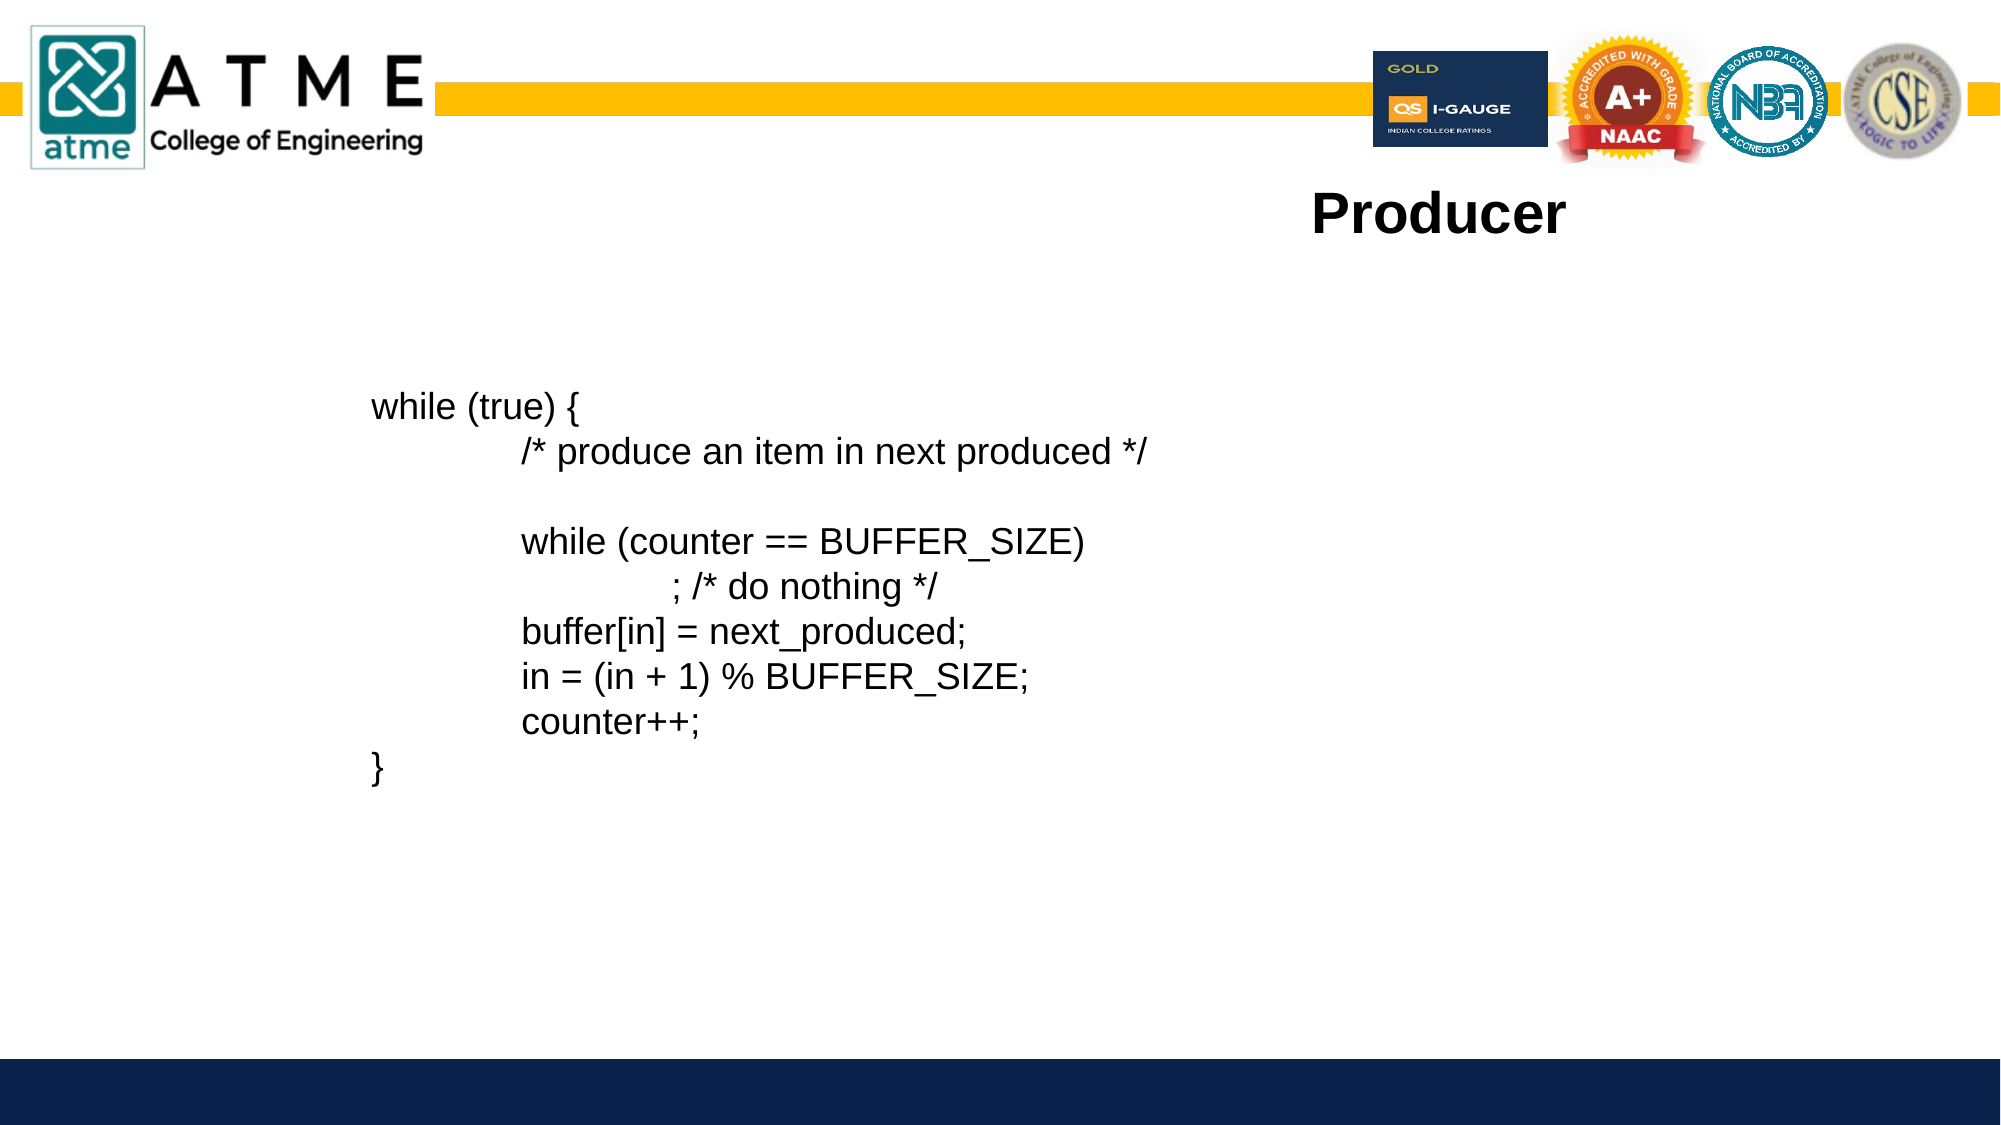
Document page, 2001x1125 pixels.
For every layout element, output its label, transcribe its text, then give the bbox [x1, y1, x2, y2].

picture [0, 1059, 2001, 1125]
picture [1373, 20, 1828, 180]
text_box while (true) { /* produce an item in next produced */ while (counter == BUFFER_SIZE) ; /* do nothing */ buffer[in] = next_produced; in = (in + 1) % BUFFER_SIZE; counter++; } [356, 374, 1174, 795]
picture [22, 15, 435, 178]
text_box Producer [1297, 167, 1583, 253]
picture [1840, 26, 1968, 176]
